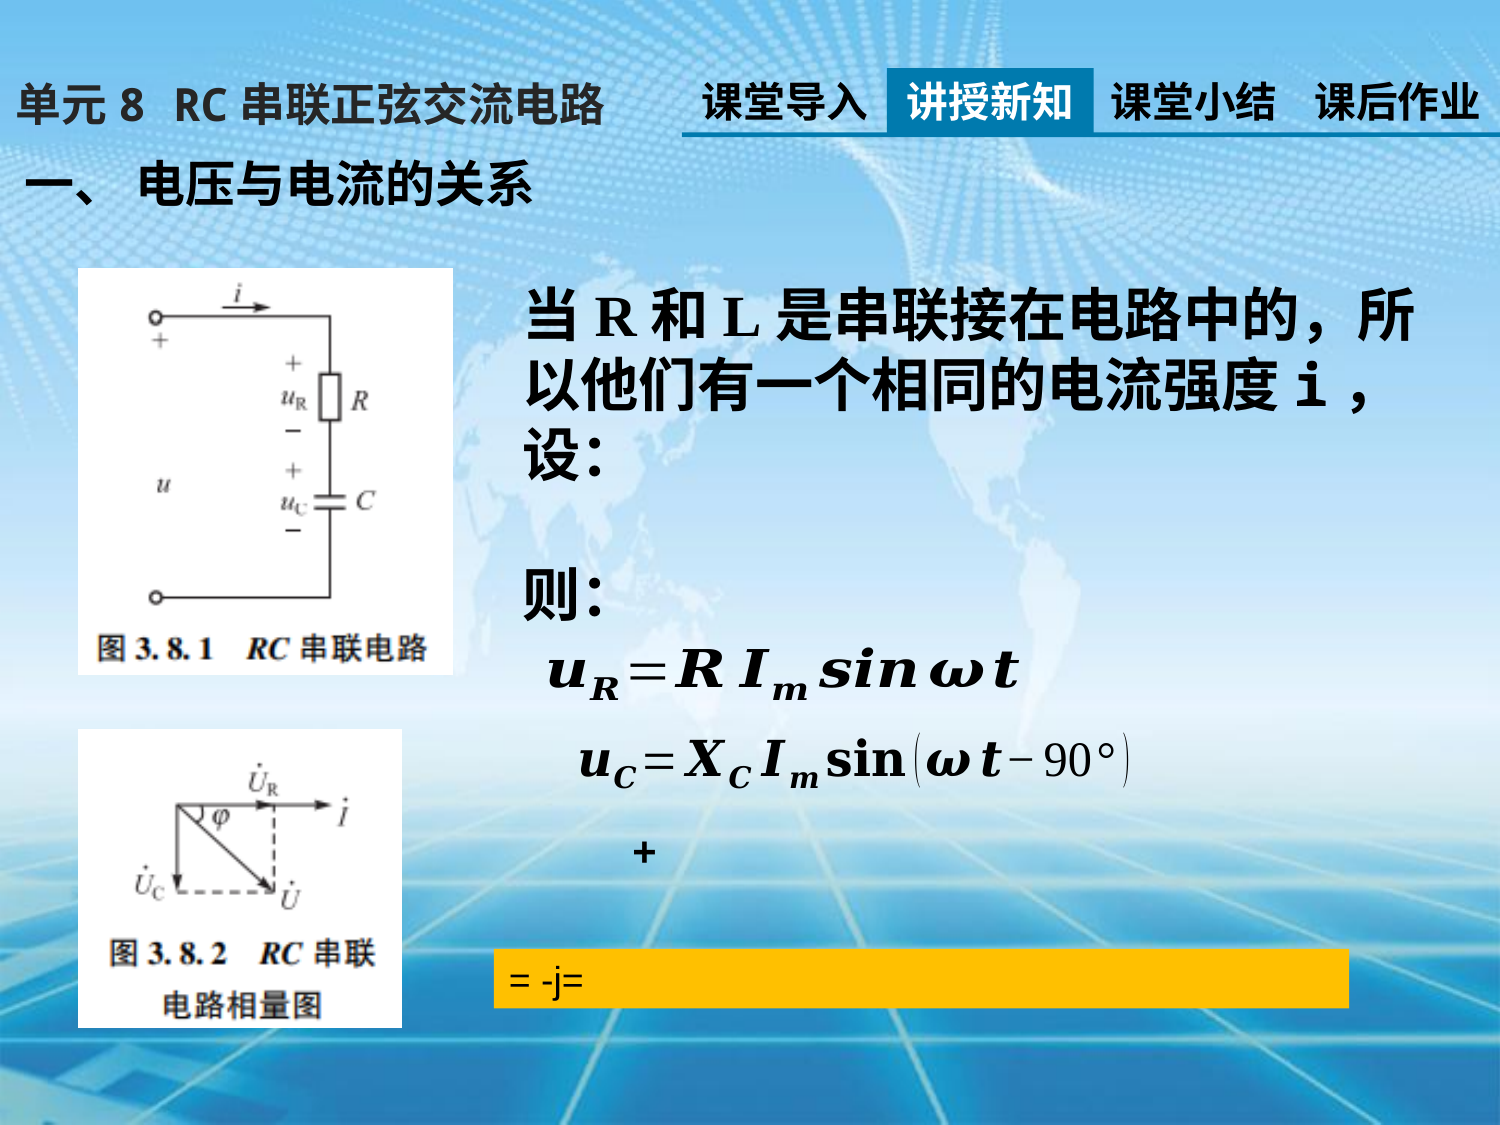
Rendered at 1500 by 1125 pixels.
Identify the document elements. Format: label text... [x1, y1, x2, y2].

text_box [1, 67, 1500, 139]
text_box 一、 电压与电流的关系 [1, 151, 559, 214]
picture [0, 0, 1500, 1125]
